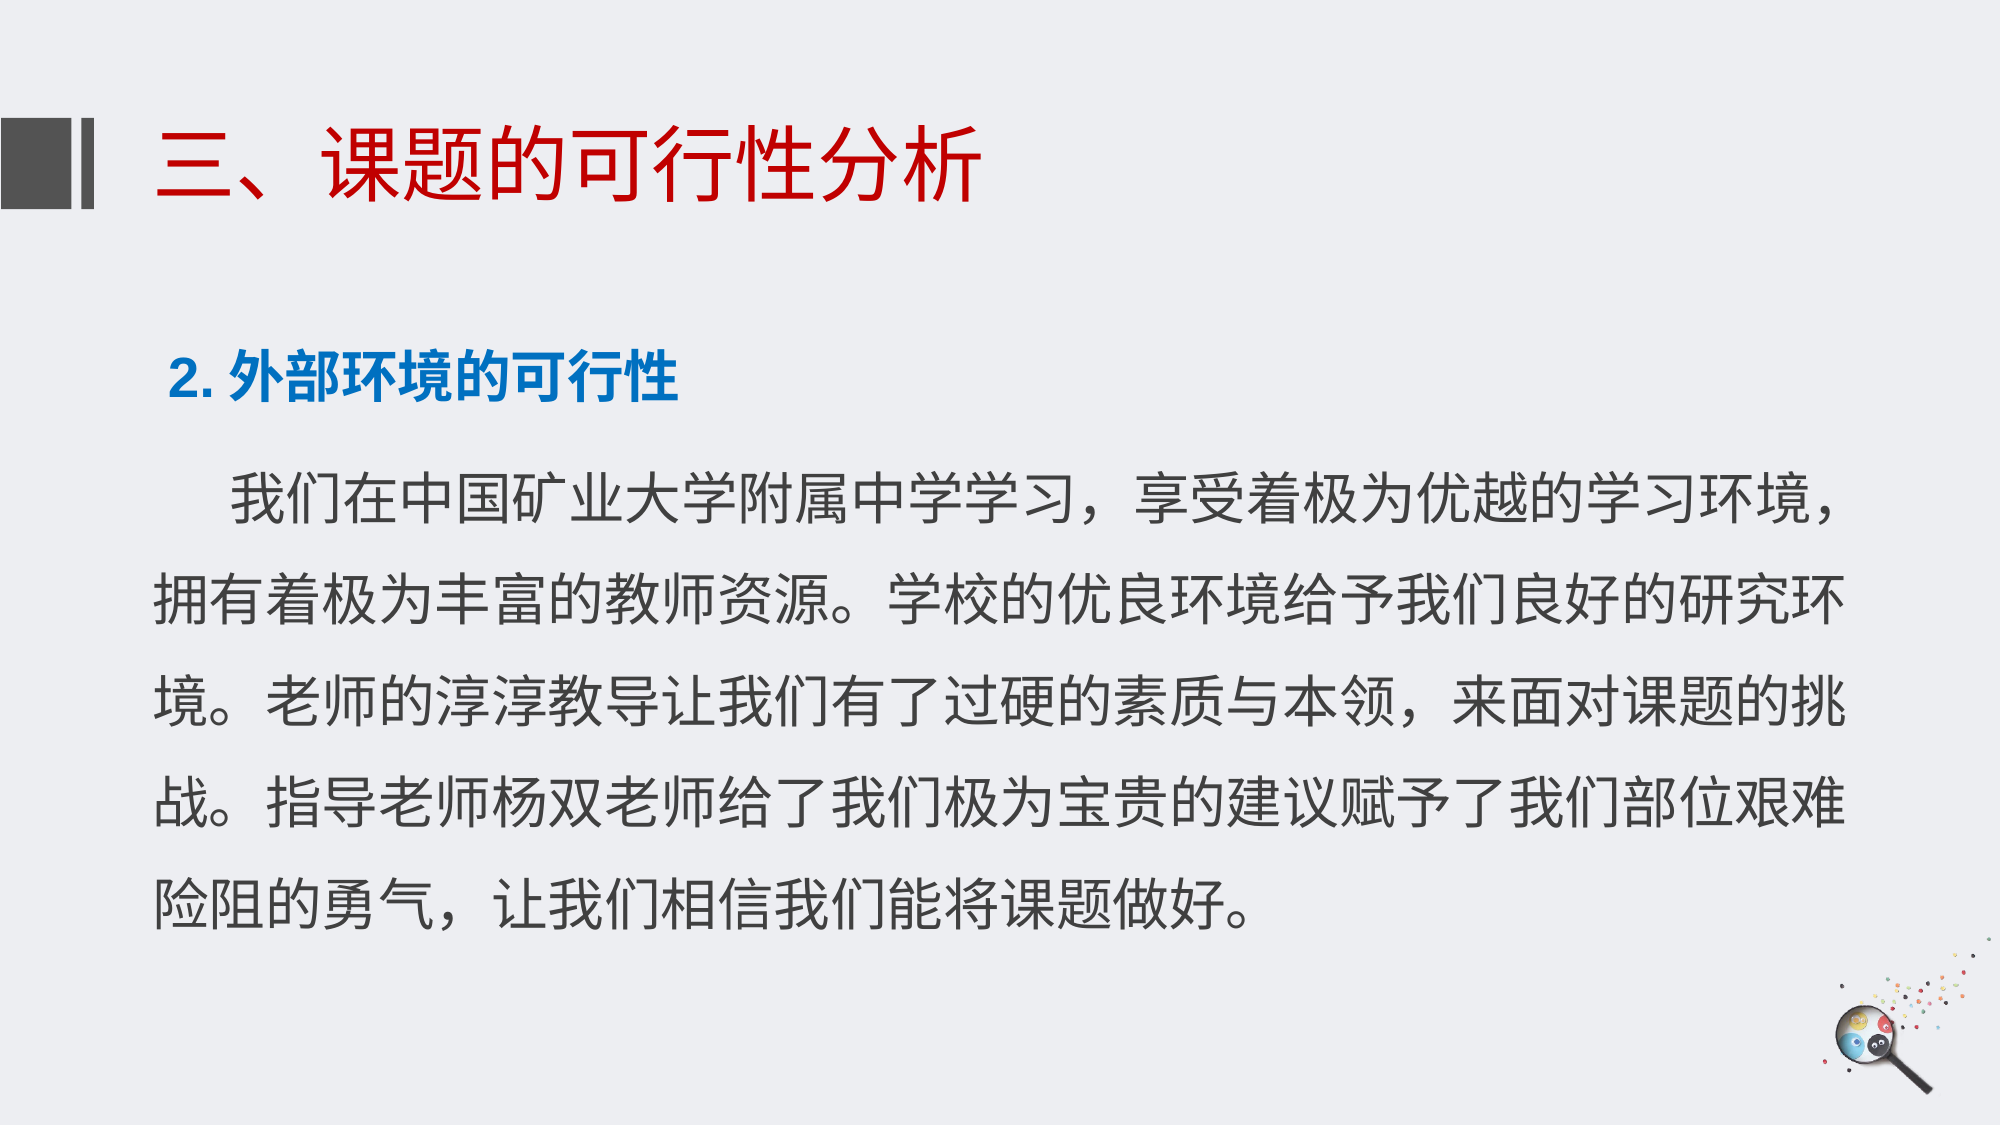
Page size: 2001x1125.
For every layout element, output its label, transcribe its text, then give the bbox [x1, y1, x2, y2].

title 三、课题的可行性分析 [137, 59, 1863, 278]
list 2.外部环境的可行性 我们在中国矿业大学附属中学学习，享受着极为优越的学习环境，拥有着极为丰富的教师资源。学校的优良环境给予我们良好的研究环境。老师的淳淳教导让我们有了过硬的素质与本领，来面对课题的挑战。指导老师杨双老师给了我们极为宝贵的建议赋予了我们部位艰难险阻的勇气，让我们相信我们能将课题做好。 [137, 299, 1863, 1014]
picture [1808, 932, 1993, 1103]
